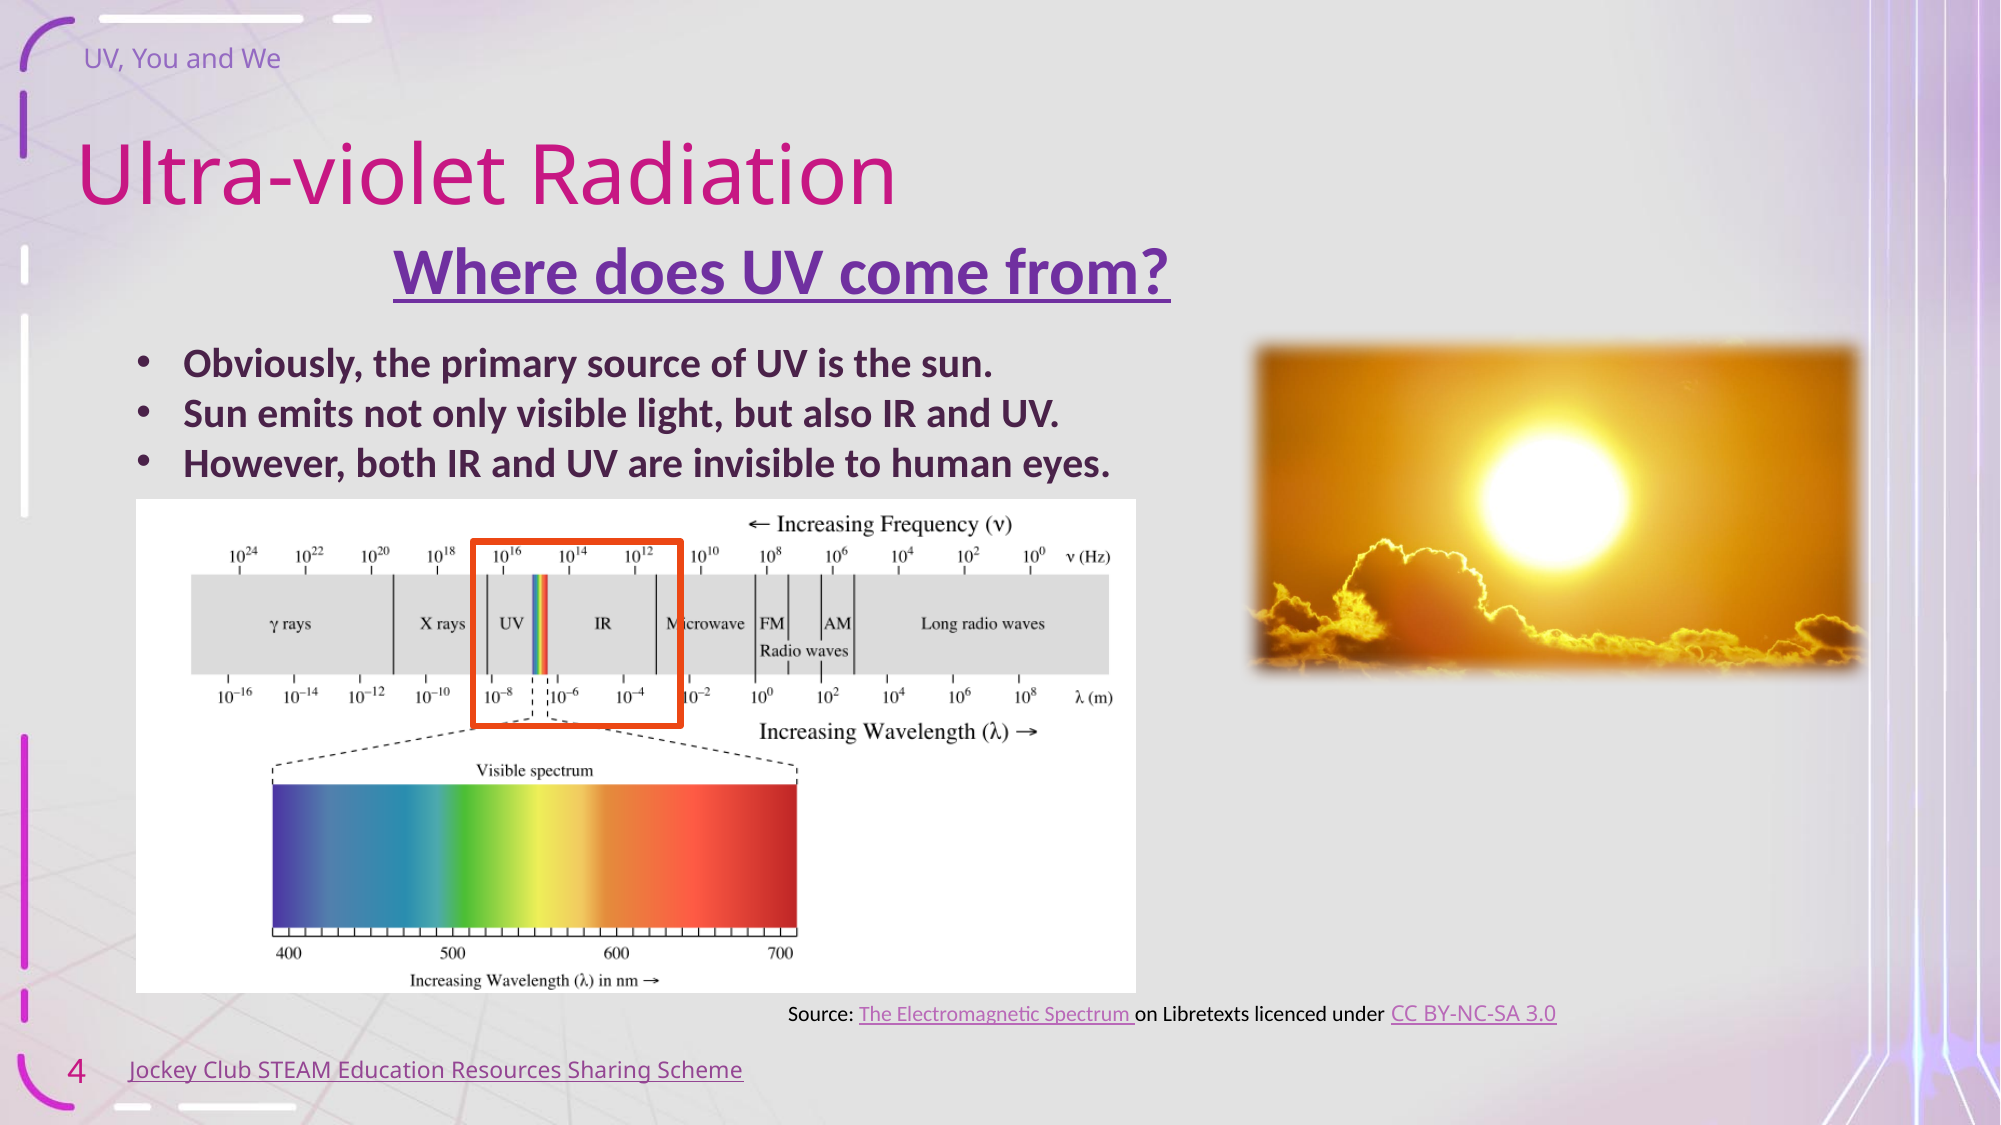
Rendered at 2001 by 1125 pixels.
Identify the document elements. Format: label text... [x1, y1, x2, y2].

text_box Obviously, the primary source of UV is the sun. Sun emits not only visible light, but also IR and UV. However, both IR and UV are invisible to human eyes. [121, 328, 1236, 554]
title Ultra-violet Radiation [61, 63, 1571, 279]
text_box Source: The Electromagnetic Spectrum on Libretexts licenced under CC BY-NC-SA 3.0 [773, 992, 1601, 1037]
picture [0, 0, 2001, 1125]
text_box Where does UV come from? [378, 220, 1186, 316]
